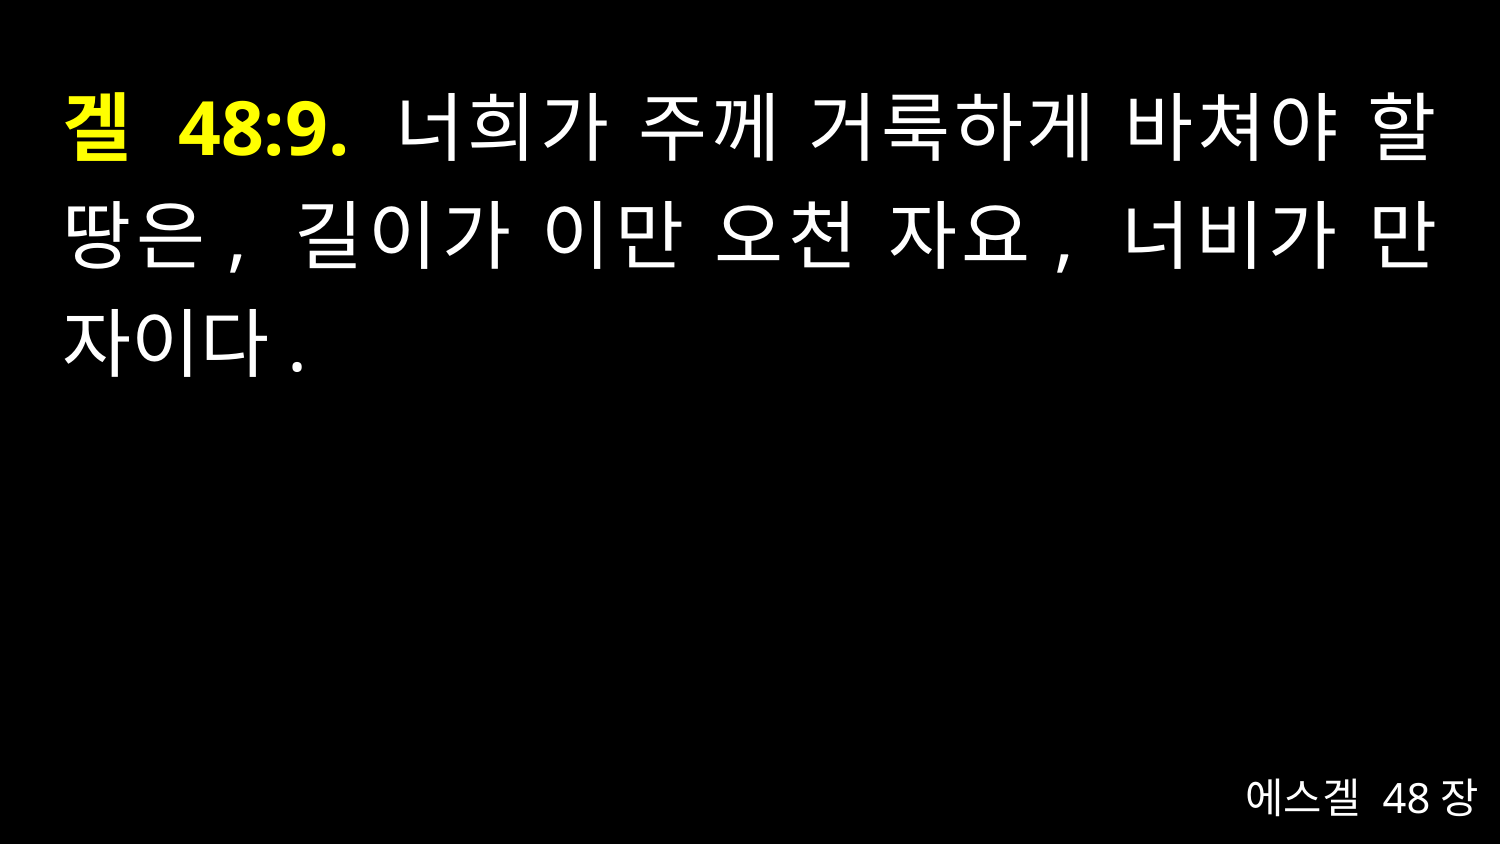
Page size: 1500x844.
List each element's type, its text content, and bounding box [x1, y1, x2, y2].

title 겔 48:9. 너희가 주께 거룩하게 바쳐야 할 땅은, 길이가 이만 오천 자요, 너비가 만 자이다. [0, 0, 1500, 844]
subtitle 에스겔 48장 [916, 770, 1500, 844]
